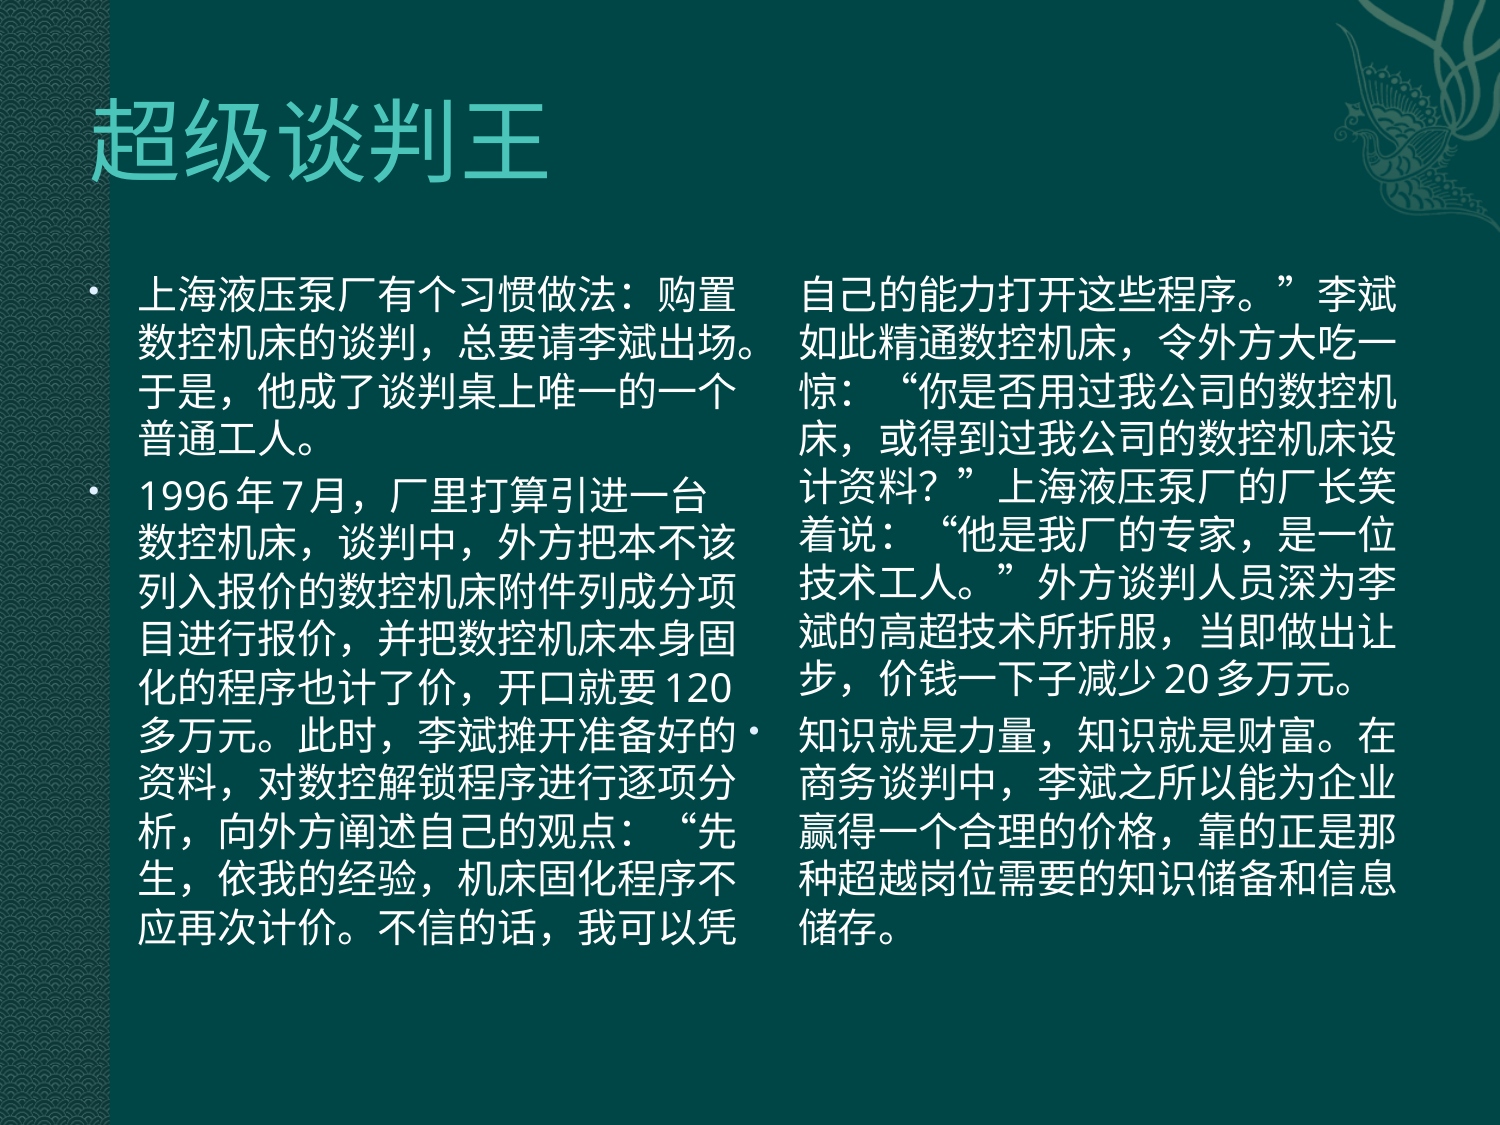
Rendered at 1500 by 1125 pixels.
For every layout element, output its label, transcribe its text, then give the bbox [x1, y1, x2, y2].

list 上海液压泵厂有个习惯做法：购置数控机床的谈判，总要请李斌出场。于是，他成了谈判桌上唯一的一个普通工人。 1996年7月，厂里打算引进一台数控机床，谈判中，外方把本不该列入报价的数控机床附件列成分项目进行报价，并把数控机床本身固化的程序也计了价，开口就要120多万元。此时，李斌摊开准备好的资料，对数控解锁程序进行逐项分析，向外方阐述自己的观点：“先生，依我的经验，机床固化程序不应再次计价。不信的话，我可以凭自己的能力打开这些程序。”李斌如此精通数控机床，令外方大吃一惊：“你是否用过我公司的数控机床，或得到过我公司的数控机床设计资料？”上海液压泵厂的厂长笑着说：“他是我厂的专家，是一位技术工人。”外方谈判人员深为李斌的高超技术所折服，当即做出让步，价钱一下子减少20多万元。 知识就是力量，知识就是财富。在商务谈判中，李斌之所以能为企业赢得一个合理的价格，靠的正是那种超越岗位需要的知识储备和信息储存。 [75, 262, 1425, 1005]
title 超级谈判王 [75, 45, 1351, 233]
picture [0, 0, 110, 1125]
